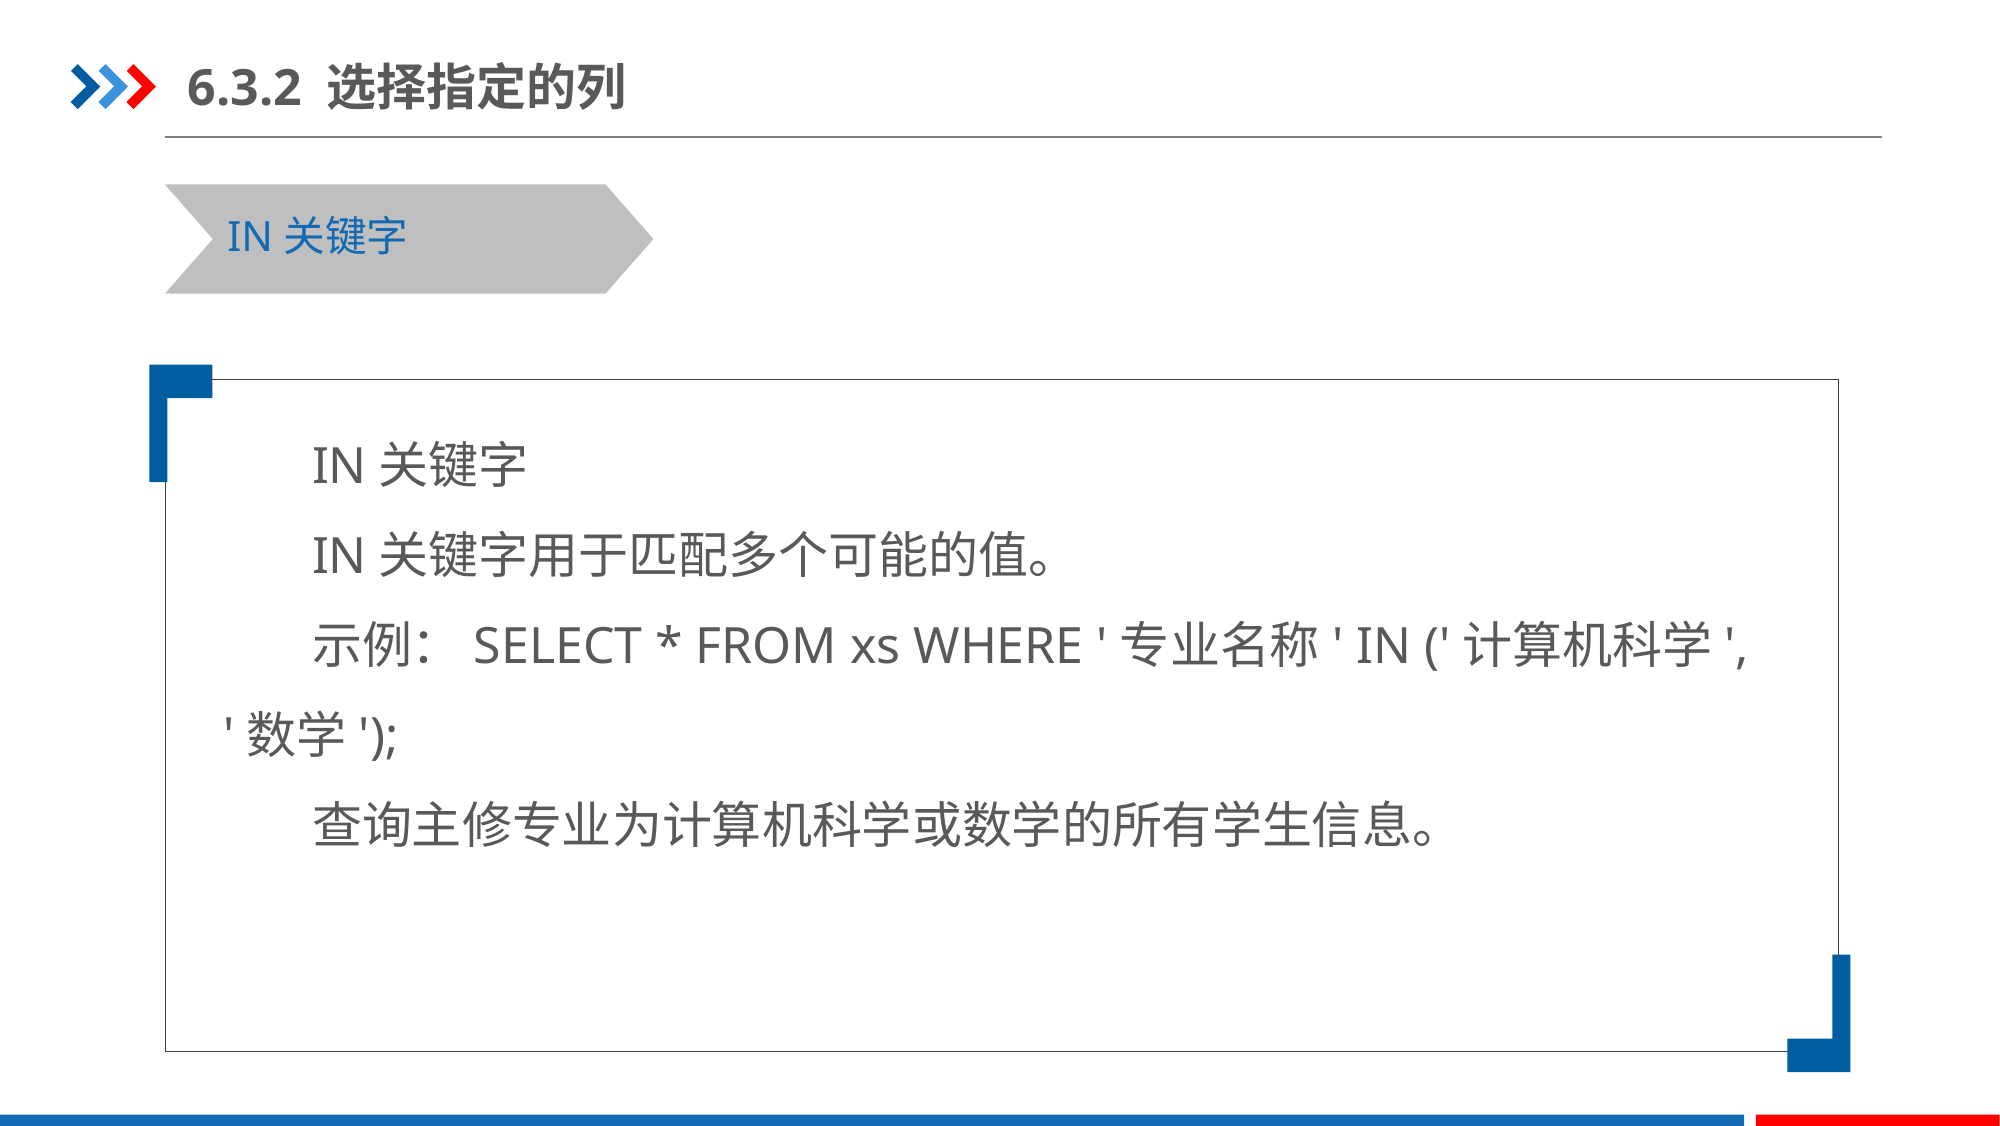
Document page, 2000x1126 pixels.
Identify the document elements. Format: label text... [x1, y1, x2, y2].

text_box [147, 363, 215, 484]
text_box [164, 184, 654, 294]
text_box IN关键字 [212, 202, 424, 267]
text_box [1785, 953, 1852, 1074]
text_box [163, 378, 1841, 1053]
text_box 6.3.2 选择指定的列 [187, 43, 827, 127]
